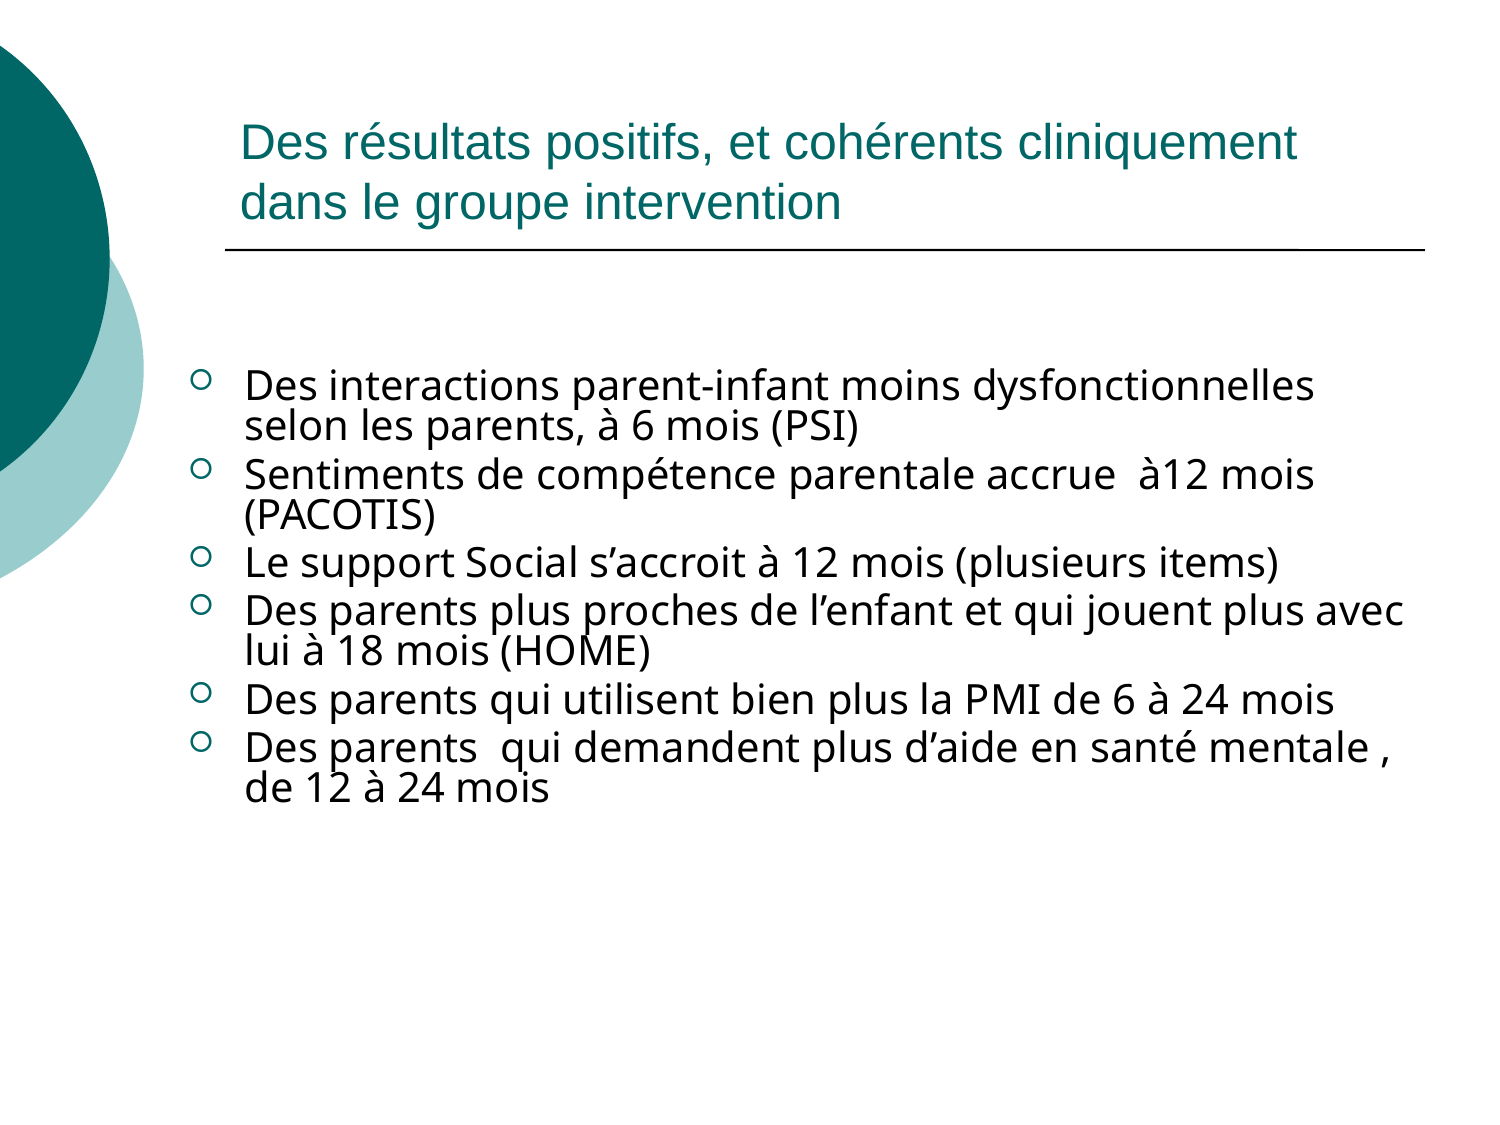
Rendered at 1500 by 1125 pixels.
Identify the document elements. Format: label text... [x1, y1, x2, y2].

title Des résultats positifs, et cohérents cliniquement dans le groupe intervention [224, 49, 1425, 237]
list Des interactions parent-infant moins dysfonctionnelles selon les parents, à 6 mois (PSI) Sentiments de compétence parentale accrue à12 mois (PACOTIS) Le support Social s’accroit à 12 mois (plusieurs items) Des parents plus proches de l’enfant et qui jouent plus avec lui à 18 mois (HOME) Des parents qui utilisent bien plus la PMI de 6 à 24 mois Des parents qui demandent plus d’aide en santé mentale , de 12 à 24 mois [173, 361, 1424, 1012]
